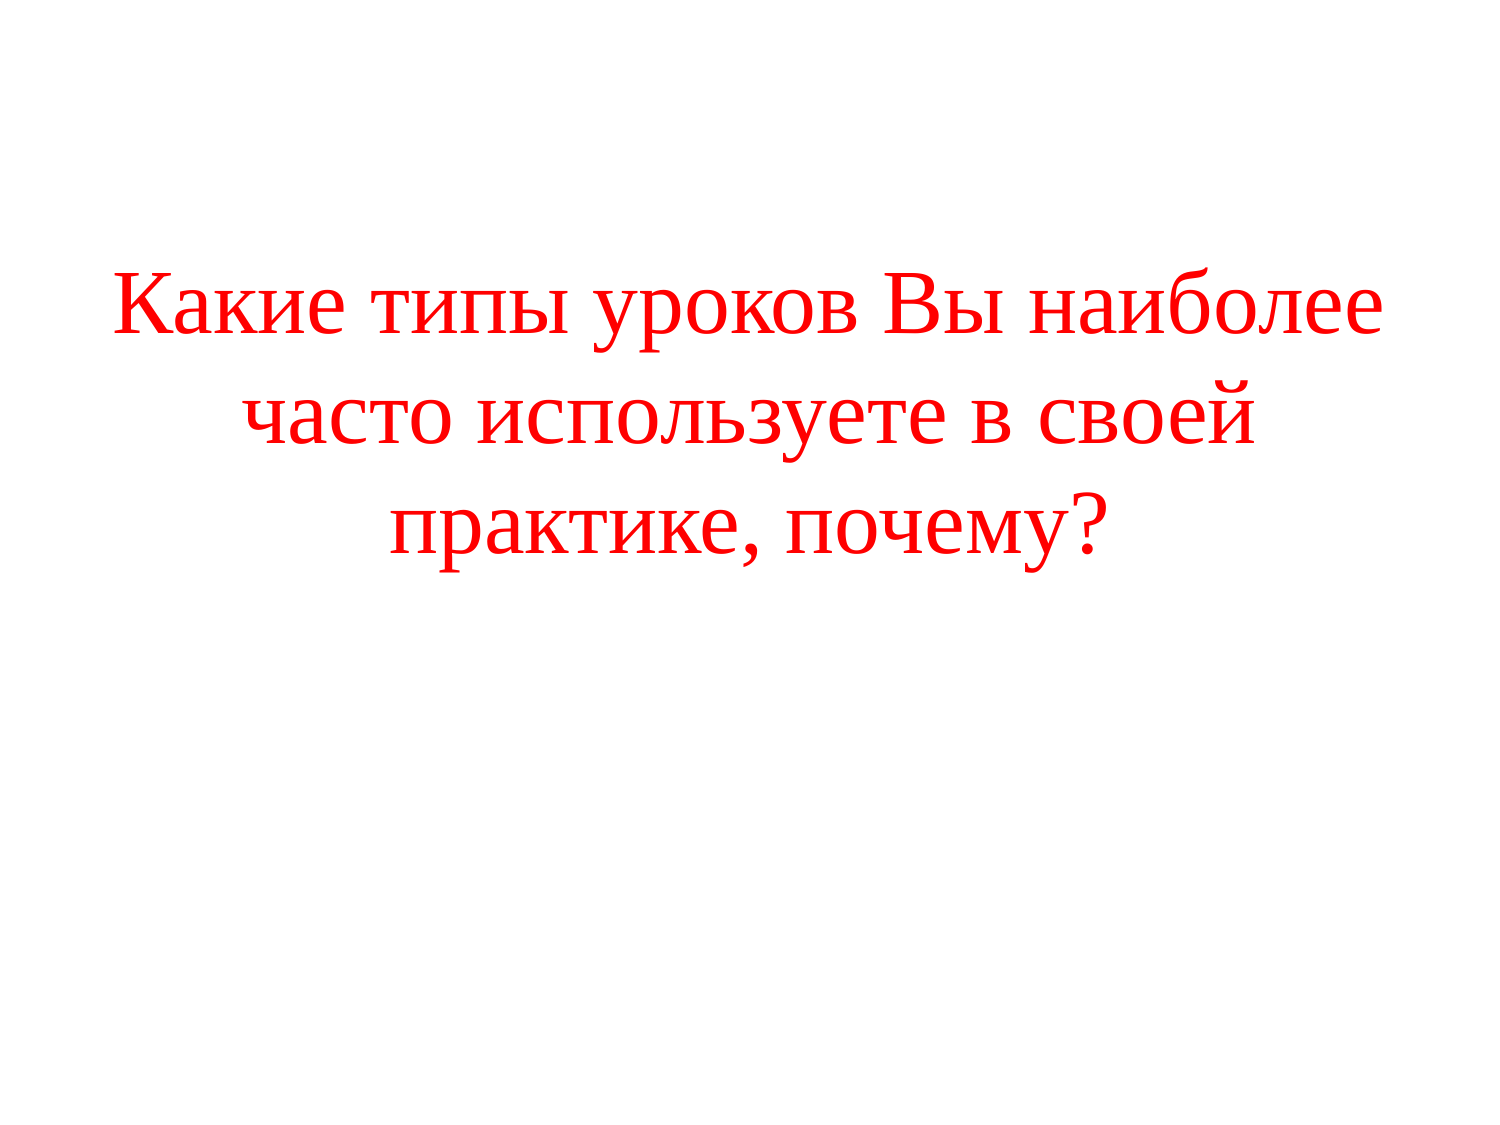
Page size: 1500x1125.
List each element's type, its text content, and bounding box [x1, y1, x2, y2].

title Какие типы уроков Вы наиболее часто используете в своей практике, почему? [75, 160, 1425, 764]
